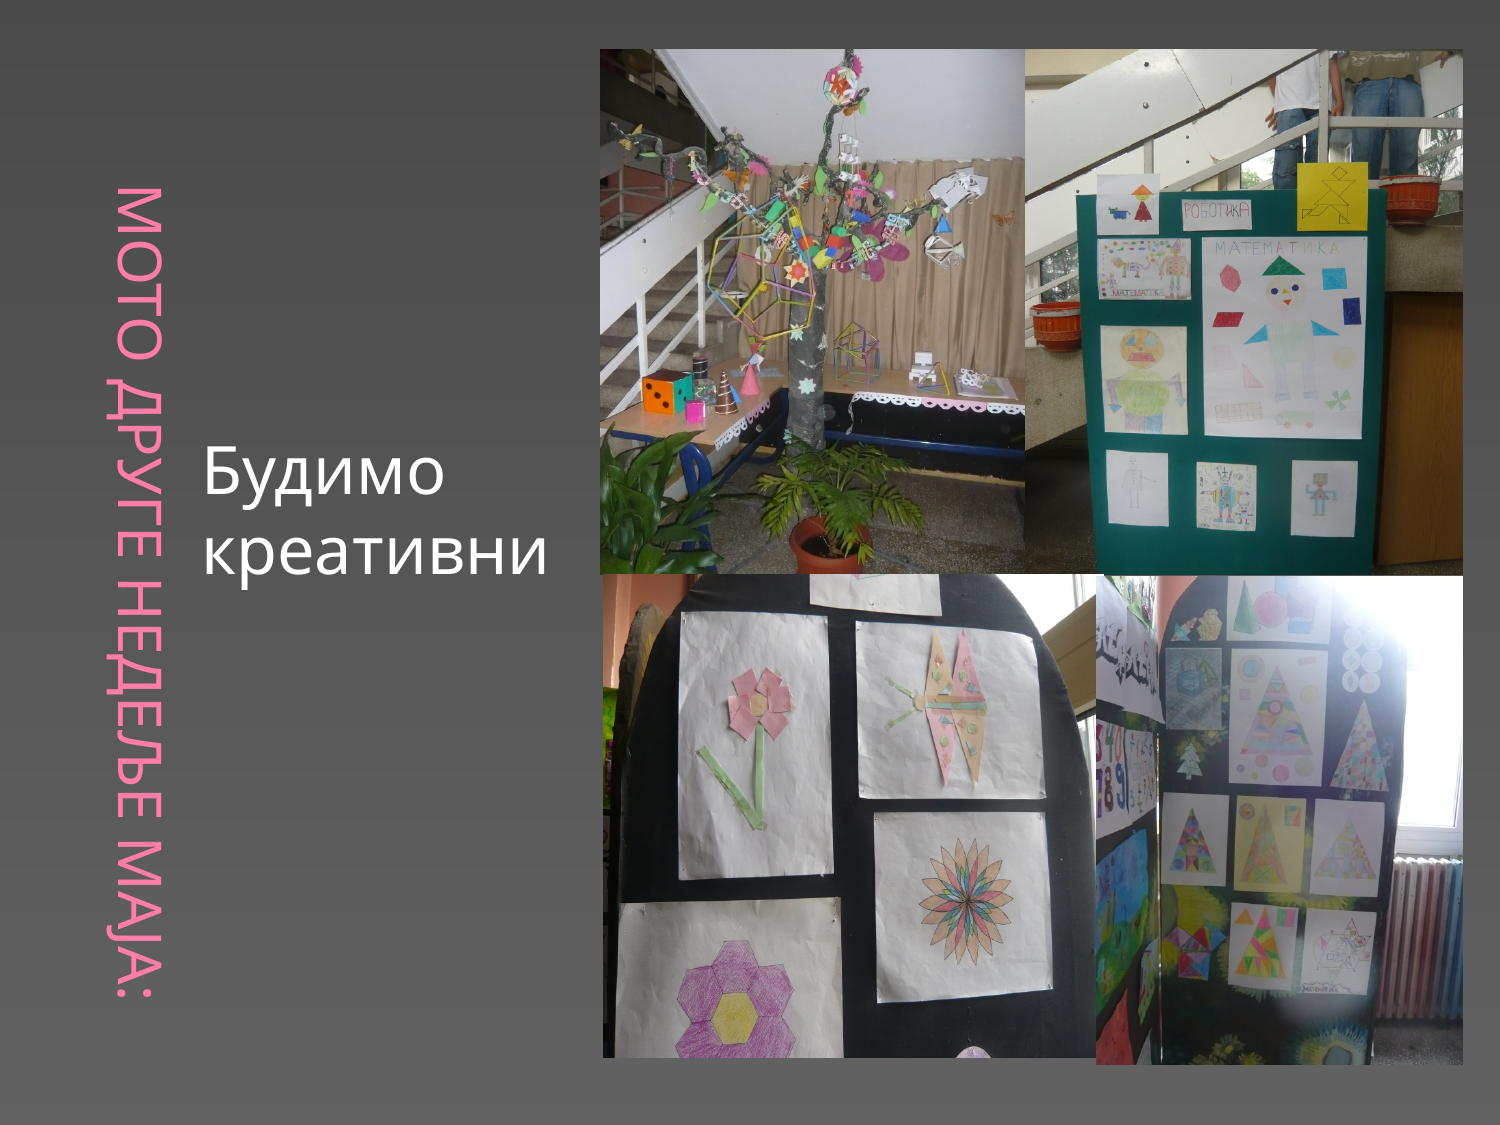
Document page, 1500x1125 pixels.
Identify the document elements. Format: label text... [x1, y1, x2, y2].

title Мото друге недеље маја: [36, 60, 186, 1036]
picture [599, 49, 1463, 1065]
list Будимо креативни [186, 60, 587, 1036]
